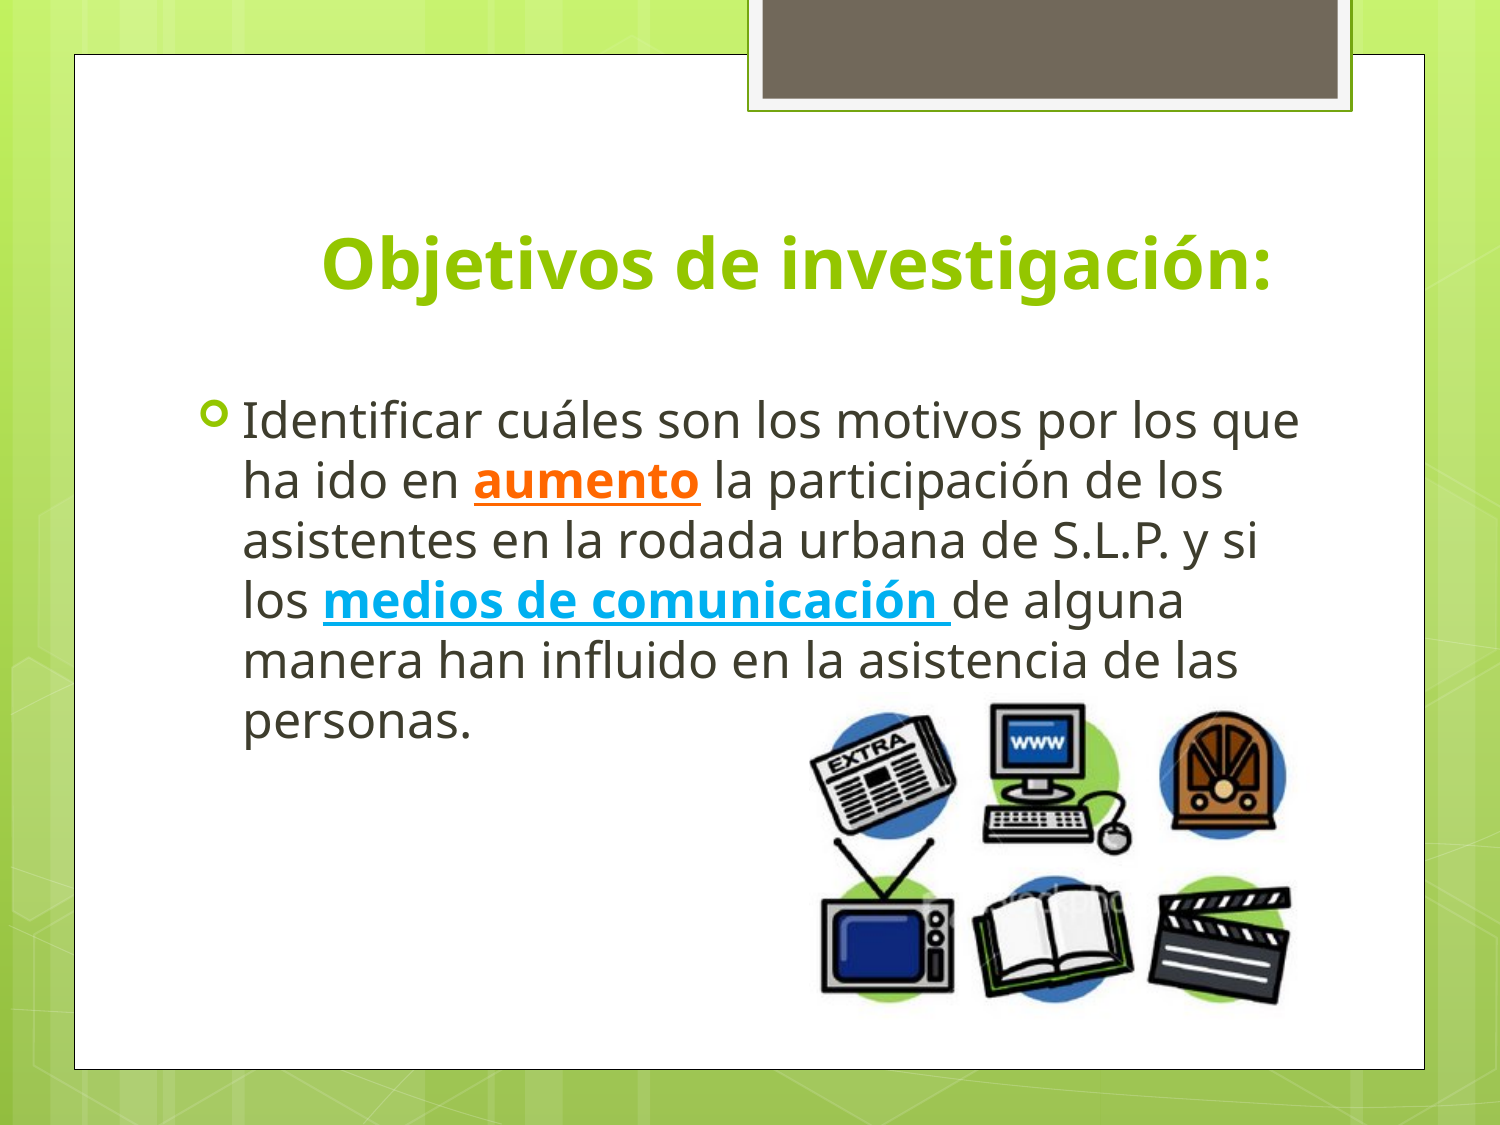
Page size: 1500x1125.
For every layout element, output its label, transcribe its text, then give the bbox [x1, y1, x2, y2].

picture [808, 692, 1310, 1023]
list Identificar cuáles son los motivos por los que ha ido en aumento la participación de los asistentes en la rodada urbana de S.L.P. y si los medios de comunicación de alguna manera han influido en la asistencia de las personas. [171, 381, 1353, 764]
title Objetivos de investigación: [230, 208, 1383, 396]
